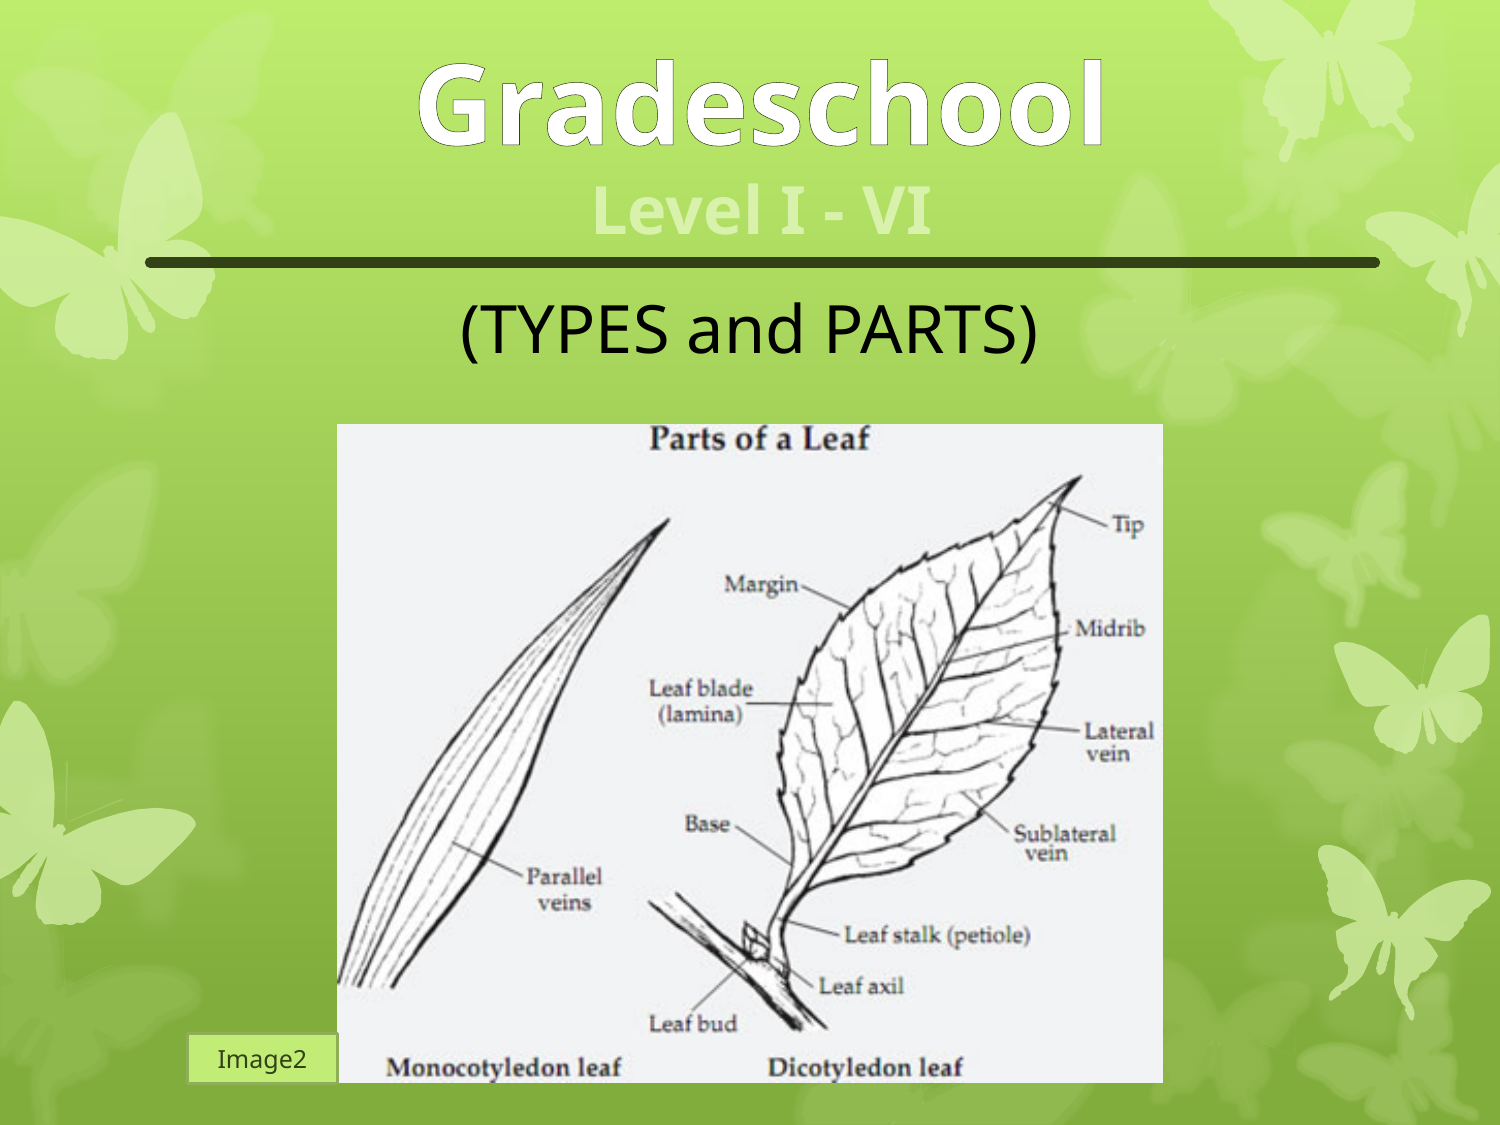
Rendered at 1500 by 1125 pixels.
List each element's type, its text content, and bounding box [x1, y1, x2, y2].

text_box Image2 [186, 1032, 332, 1085]
text_box (TYPES and PARTS) [50, 279, 1450, 374]
text_box Gradeschool Level I - VI [397, 24, 1126, 255]
picture [336, 424, 1163, 1084]
